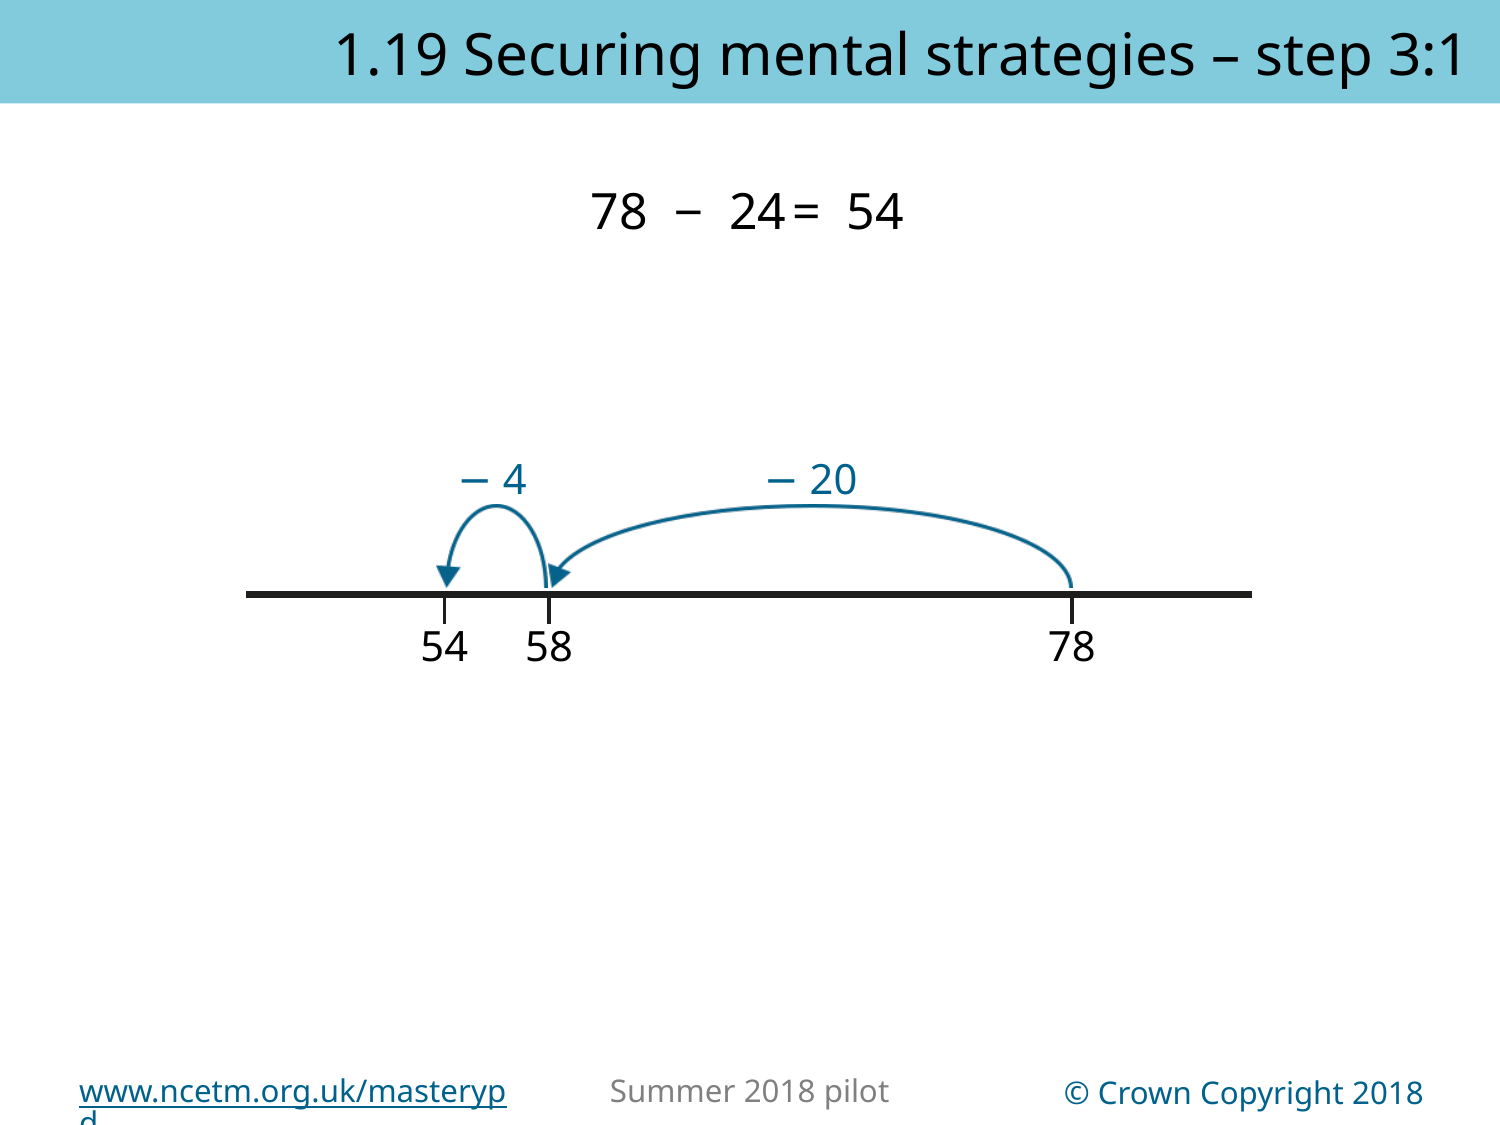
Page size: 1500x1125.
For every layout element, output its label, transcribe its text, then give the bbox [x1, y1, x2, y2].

picture [830, 504, 1073, 586]
list 1.19 Securing mental strategies – step 3:1 [0, 0, 1500, 104]
text_box 54 [405, 612, 484, 678]
text_box 78 − 24 [575, 172, 801, 247]
text_box 78 [1032, 612, 1111, 678]
text_box − 20 [748, 445, 873, 502]
picture [246, 591, 1253, 625]
picture [501, 504, 1069, 589]
picture [435, 504, 544, 589]
text_box 58 [510, 612, 589, 678]
text_box = 54 [801, 172, 919, 247]
text_box − 4 [442, 445, 542, 502]
